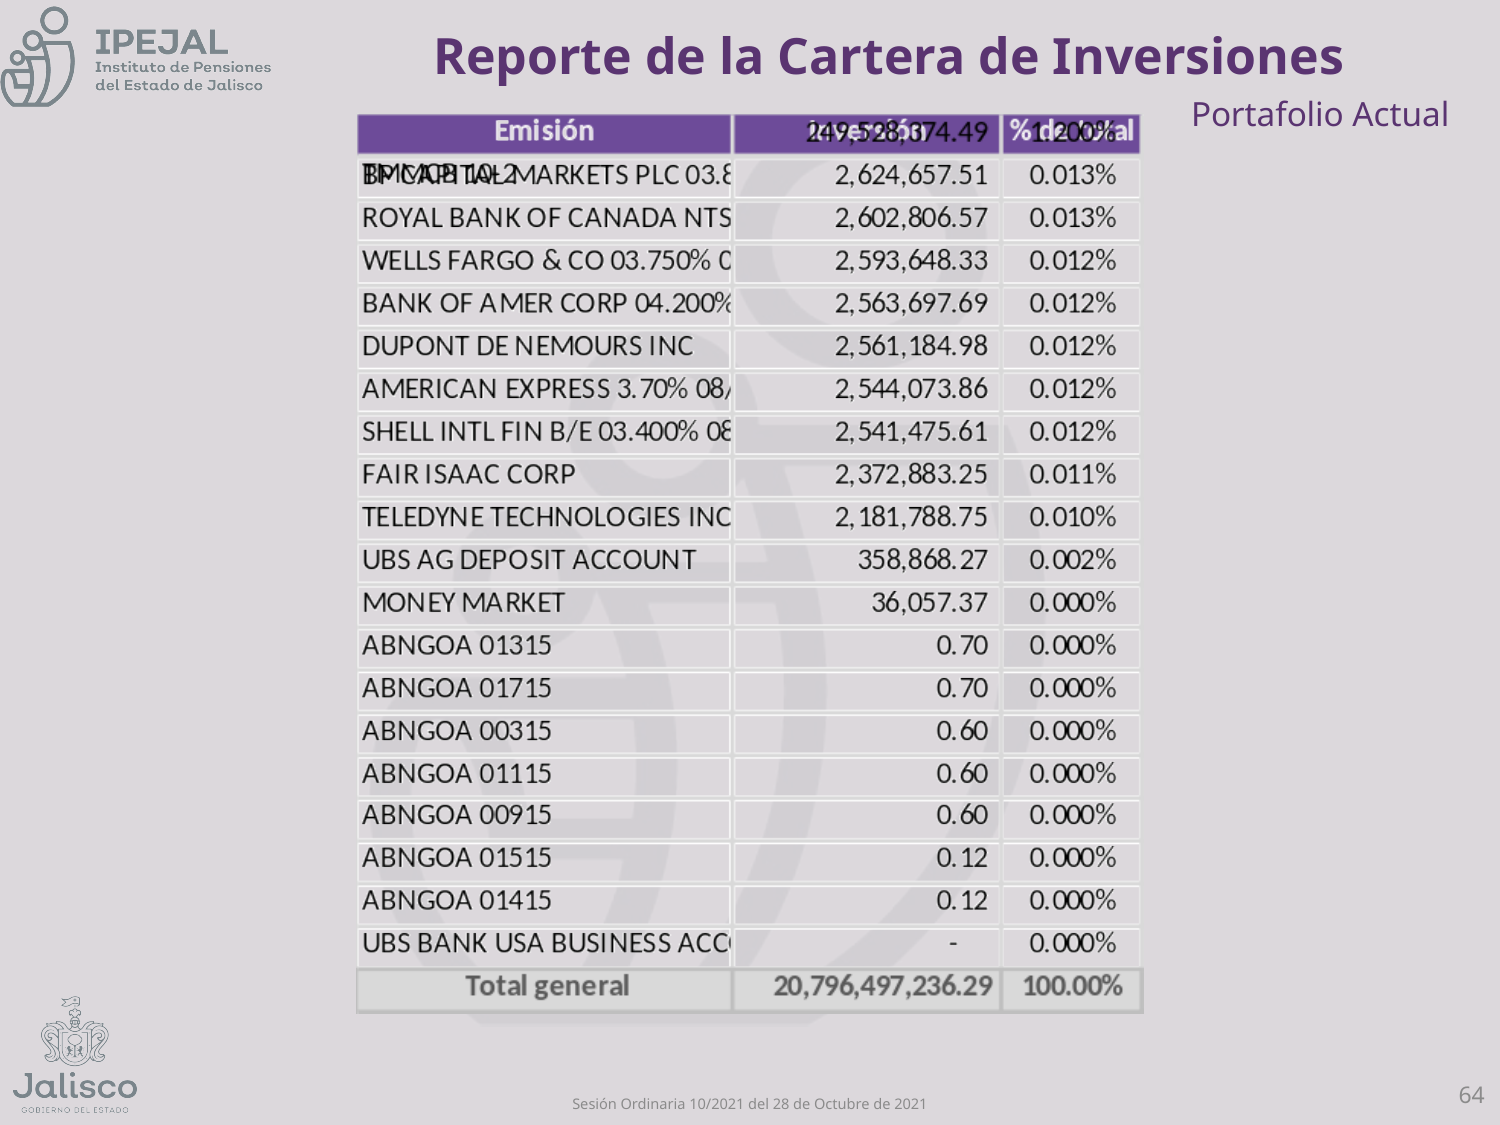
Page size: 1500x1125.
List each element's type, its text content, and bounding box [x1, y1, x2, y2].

text_box Portafolio Actual [1176, 86, 1465, 141]
text_box Reporte de la Cartera de Inversiones [277, 23, 1500, 149]
picture [0, 6, 271, 107]
picture [355, 113, 1145, 1014]
footer Sesión Ordinaria 10/2021 del 28 de Octubre de 2021 [472, 1074, 1028, 1125]
slide_number 64 [1411, 1066, 1500, 1125]
picture [0, 988, 166, 1125]
